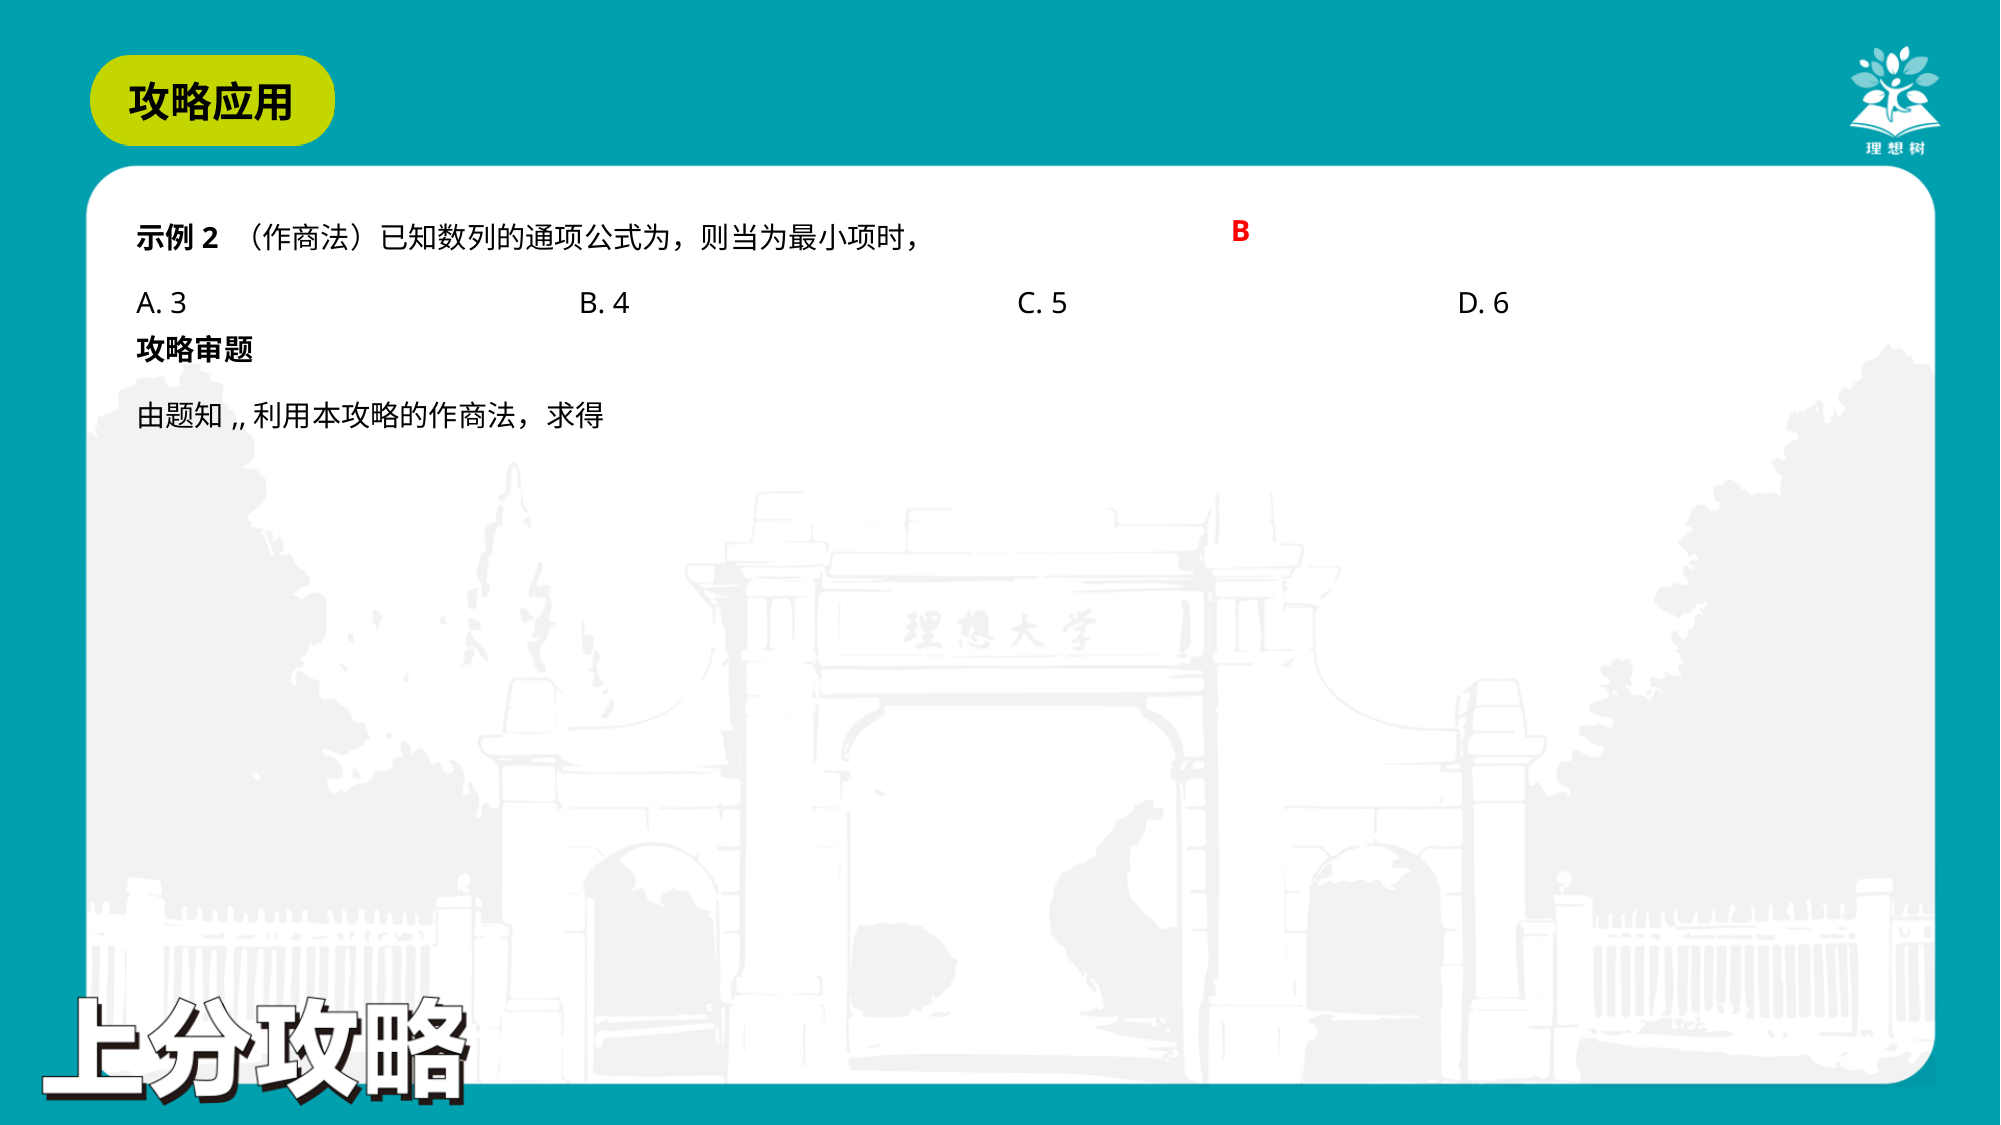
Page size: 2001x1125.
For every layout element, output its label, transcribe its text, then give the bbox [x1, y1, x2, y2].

picture [0, 0, 2000, 1125]
text_box A. 3 B. 4 C. 5 D. 6 [136, 254, 1865, 312]
text_box B [1222, 212, 1259, 246]
